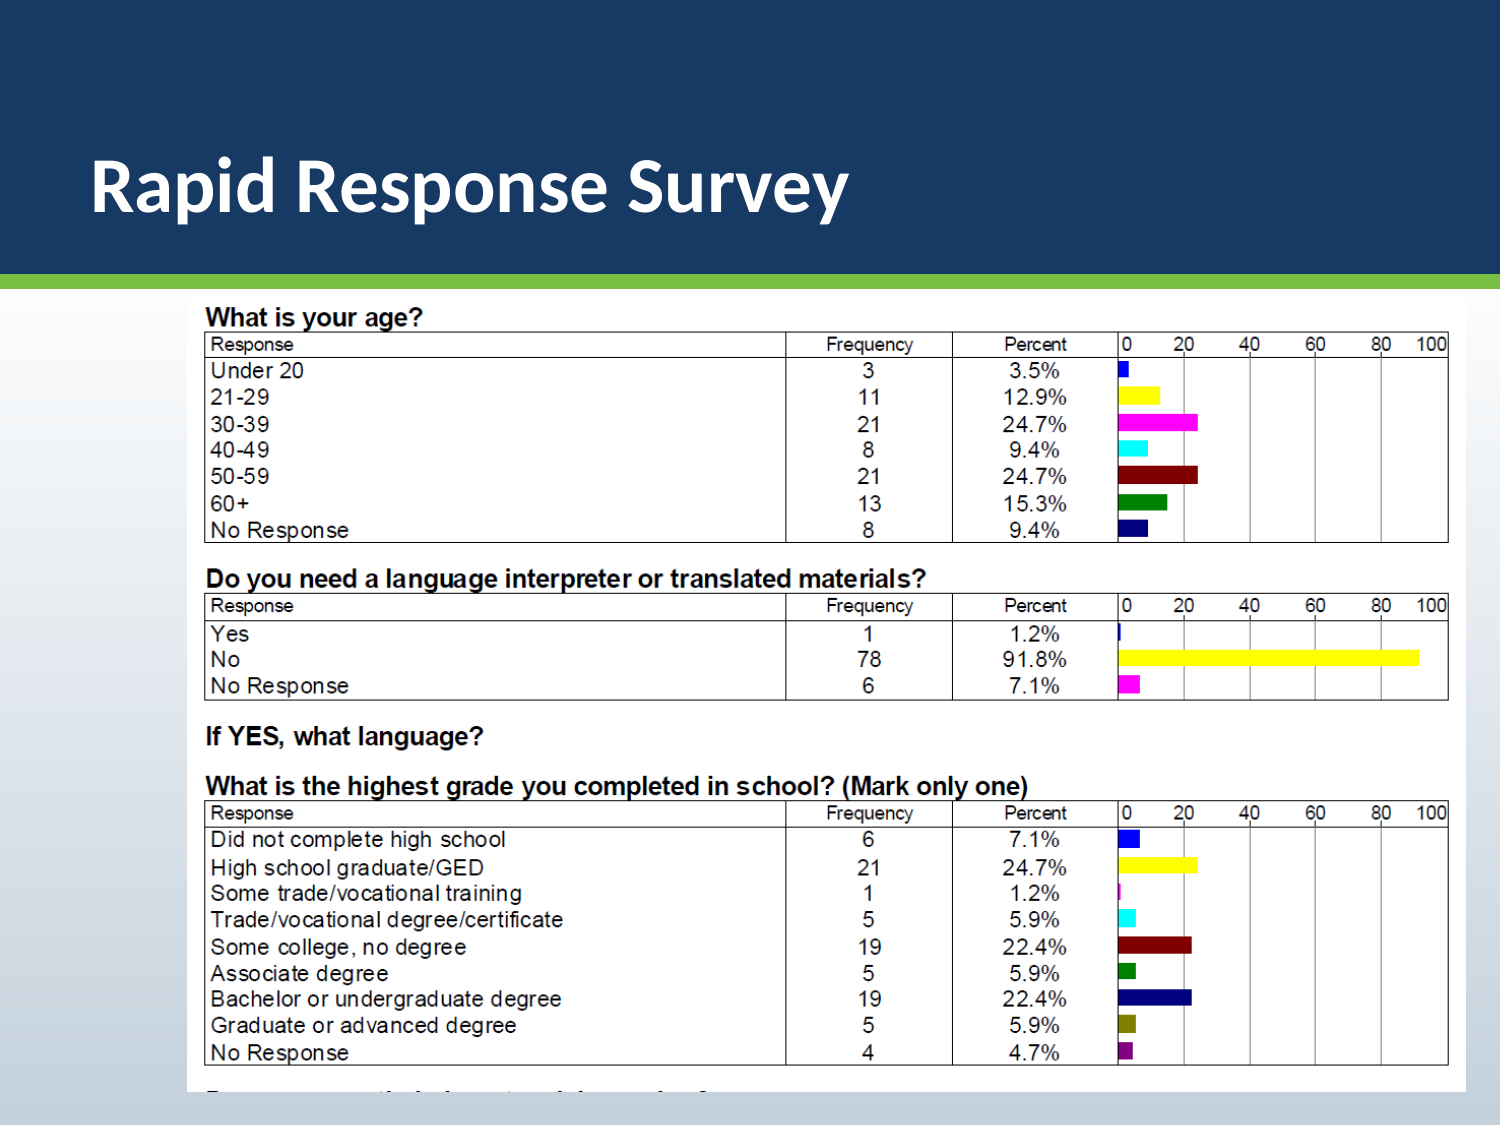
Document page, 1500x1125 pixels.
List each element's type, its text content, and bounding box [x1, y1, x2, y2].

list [187, 299, 1466, 1092]
picture [0, 0, 1500, 1125]
title Rapid Response Survey [75, 99, 1425, 263]
